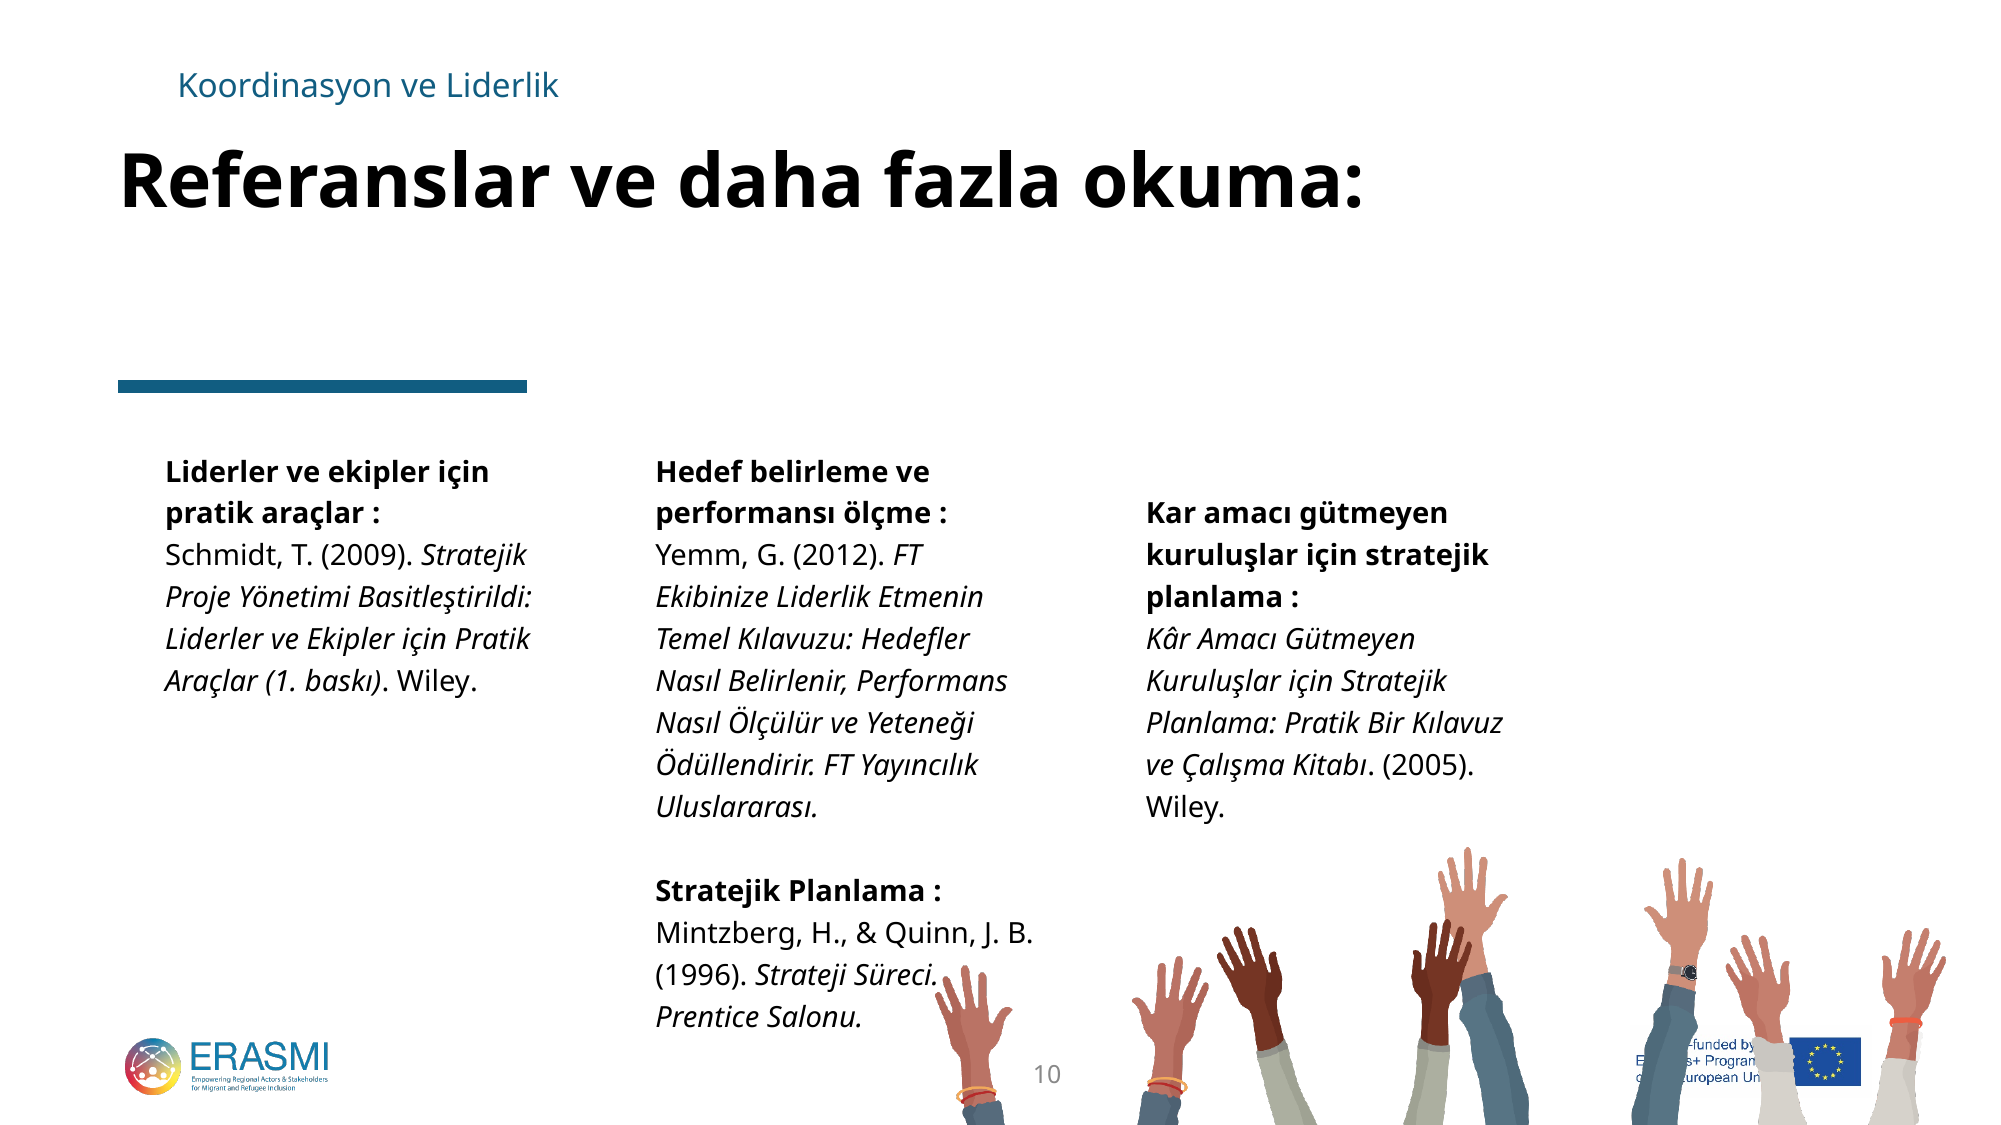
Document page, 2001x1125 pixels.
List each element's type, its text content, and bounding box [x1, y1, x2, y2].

title Referanslar ve daha fazla okuma: [117, 138, 1472, 297]
picture [935, 846, 1946, 1125]
picture [118, 1041, 332, 1098]
list Liderler ve ekipler için pratik araçlar : Schmidt, T. (2009). Stratejik Proje Yönetimi Basitleştirildi: Liderler ve Ekipler için Pratik Araçlar (1. baskı). Wiley. Hedef belirleme ve performansı ölçme : Yemm, G. (2012). FT Ekibinize Liderlik Etmenin Temel Kılavuzu: Hedefler Nasıl Belirlenir, Performans Nasıl Ölçülür ve Yeteneği Ödüllendirir. FT Yayıncılık Uluslararası. Stratejik Planlama : Mintzberg, H., & Quinn, J. B. (1996). Strateji Süreci. Prentice Salonu. Kar amacı gütmeyen kuruluşlar için stratejik planlama : Kâr Amacı Gütmeyen Kuruluşlar için Stratejik Planlama: Pratik Bir Kılavuz ve Çalışma Kitabı. (2005). Wiley. [117, 445, 1531, 1041]
